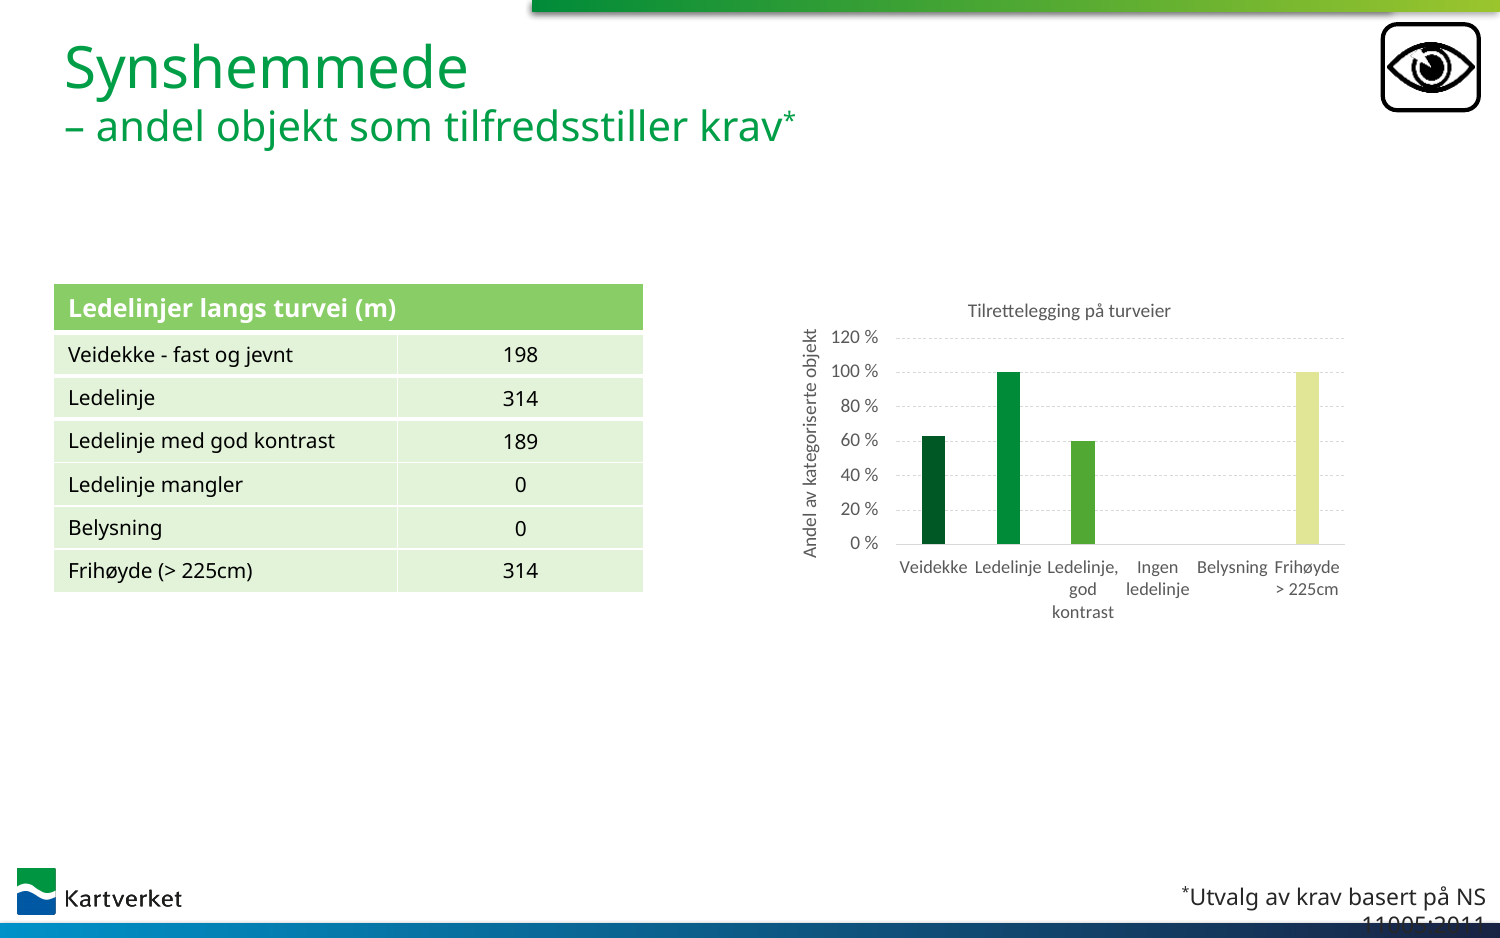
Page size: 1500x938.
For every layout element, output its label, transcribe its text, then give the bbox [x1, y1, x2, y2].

table_cell Veidekke - fast og jevnt [54, 335, 397, 374]
table_header Ledelinjer langs turvei (m) [54, 284, 643, 330]
table_cell Ledelinje mangler [54, 463, 397, 505]
table_cell Frihøyde (> 225cm) [54, 550, 397, 592]
table_cell 0 [398, 463, 643, 505]
table_cell Ledelinje med god kontrast [54, 421, 397, 462]
table_cell Ledelinje [54, 378, 397, 417]
table_cell 314 [398, 550, 643, 592]
table_cell 198 [398, 335, 643, 374]
table_cell 0 [398, 507, 643, 548]
table_cell 189 [398, 421, 643, 462]
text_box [1382, 24, 1480, 111]
picture [791, 291, 1348, 630]
table_cell 314 [398, 378, 643, 417]
text_box Synshemmede – andel objekt som tilfredsstiller krav* [49, 24, 1431, 158]
text_box *Utvalg av krav basert på NS 11005:2011 [1068, 873, 1500, 938]
table_cell Belysning [54, 507, 397, 548]
